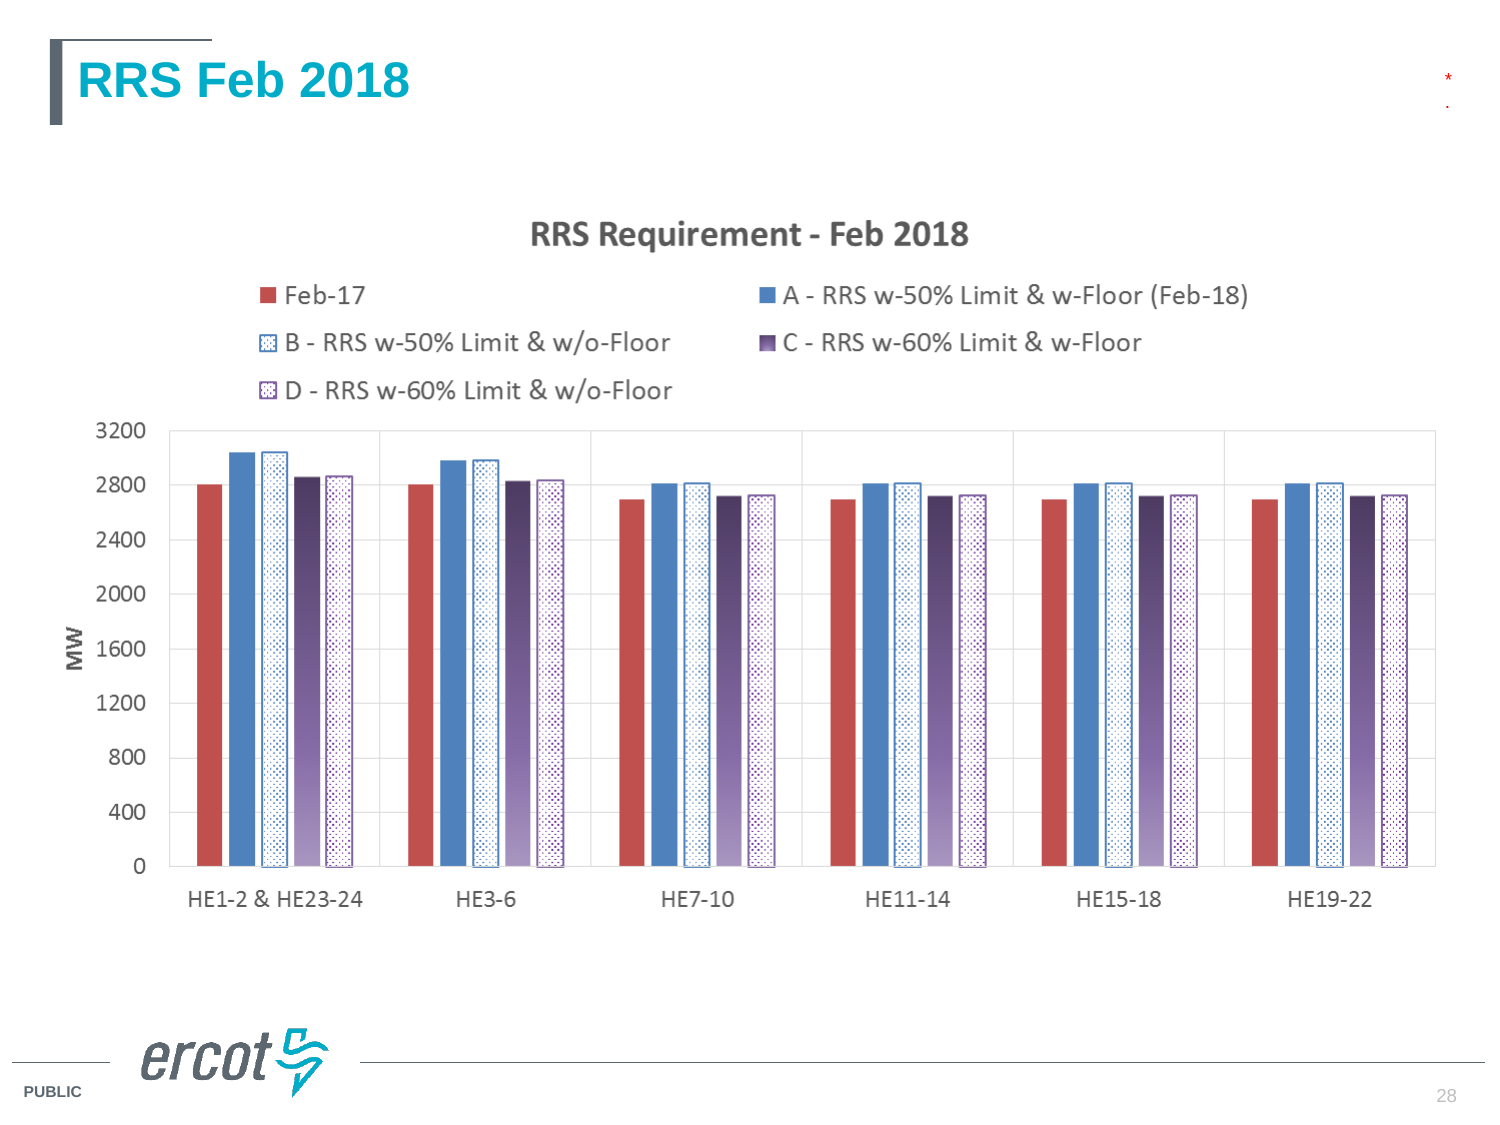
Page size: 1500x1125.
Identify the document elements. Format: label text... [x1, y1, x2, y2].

picture [36, 194, 1464, 931]
picture [137, 1024, 332, 1100]
text_box *. [1430, 60, 1470, 105]
title RRS Feb 2018 [62, 39, 1450, 125]
